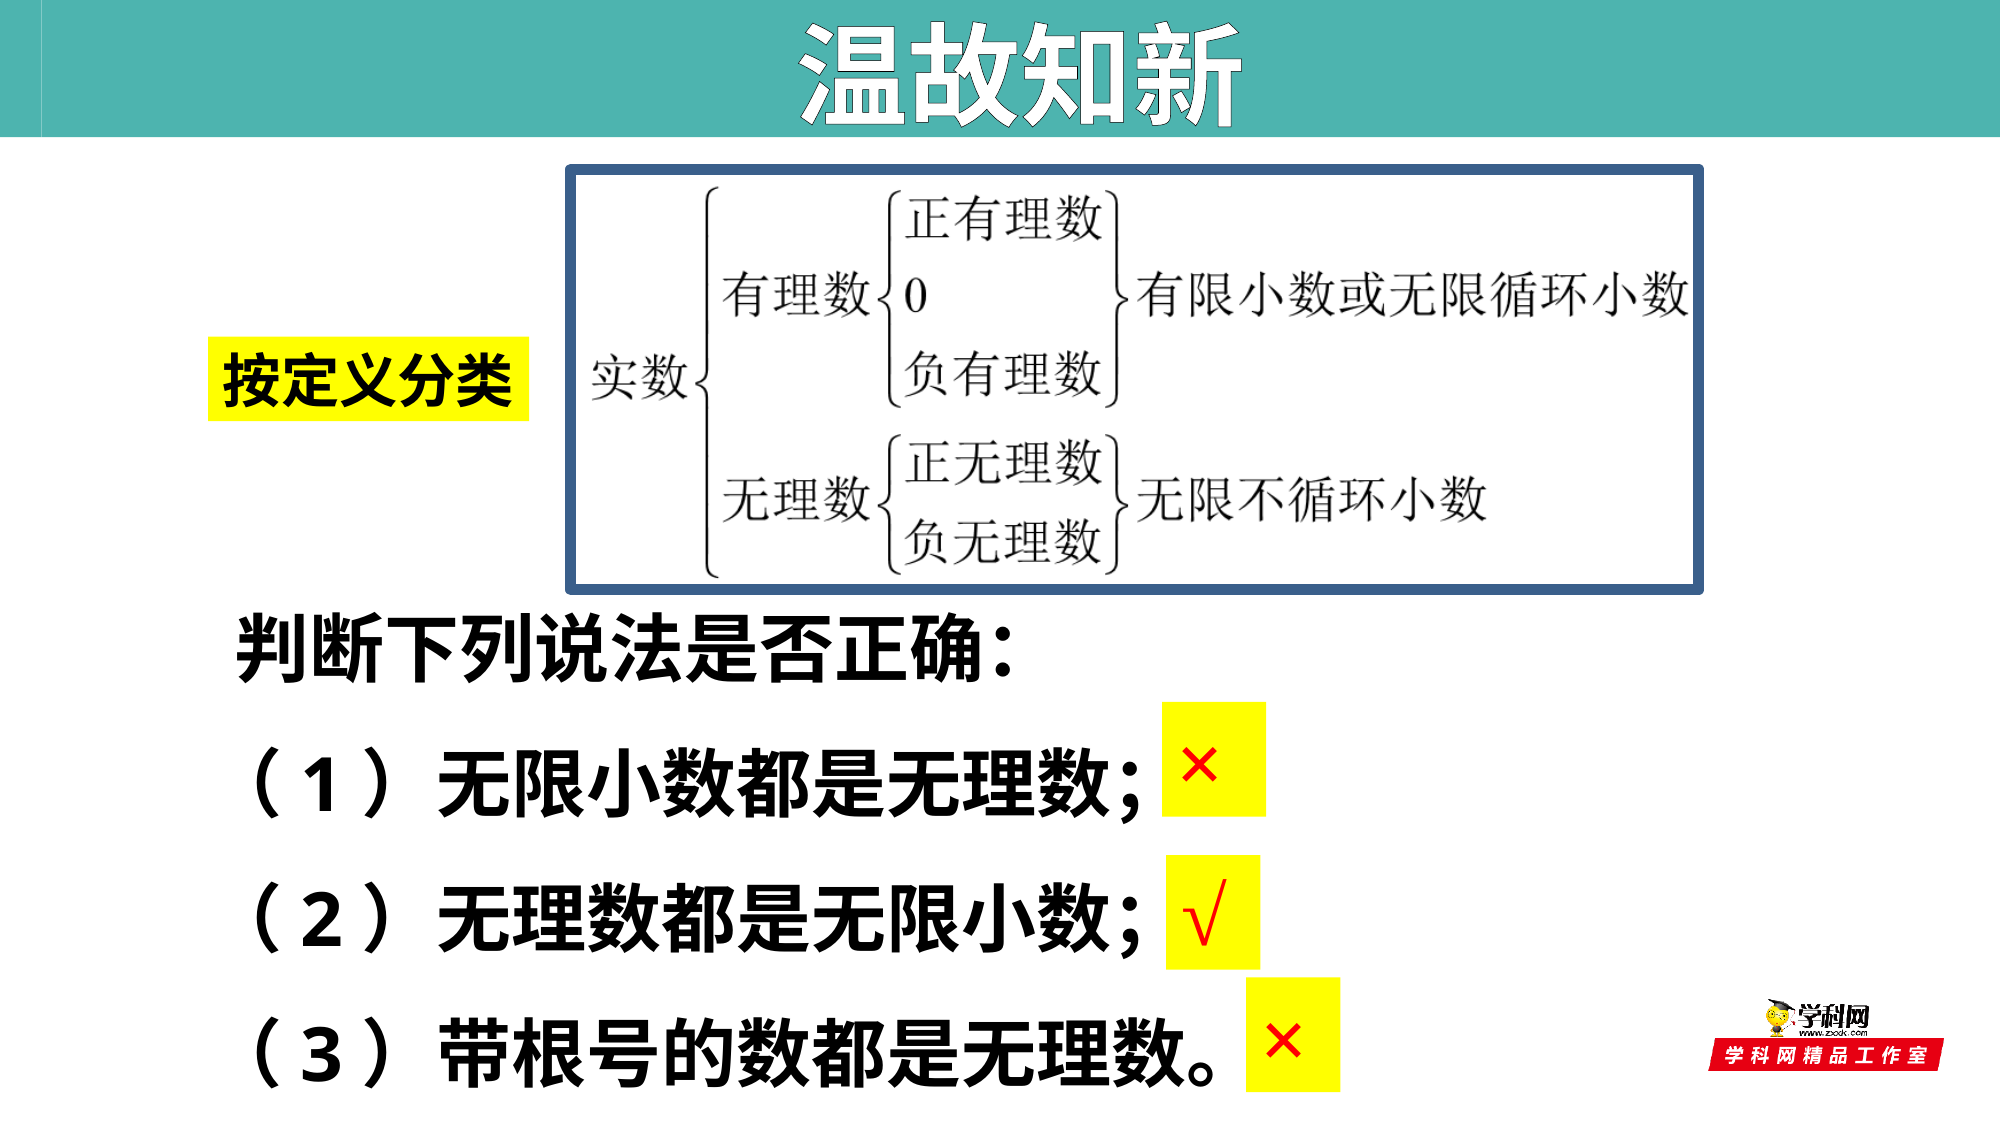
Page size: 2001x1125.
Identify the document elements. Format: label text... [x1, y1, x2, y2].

text_box 判断下列说法是否正确： （1）无限小数都是无理数； （2）无理数都是无限小数； （3）带根号的数都是无理数。 [149, 548, 1646, 1125]
picture [575, 174, 1694, 585]
picture [1766, 999, 1869, 1037]
text_box 按定义分类 [208, 336, 530, 422]
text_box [0, 0, 2000, 138]
text_box × [1246, 977, 1341, 1093]
text_box √ [1166, 855, 1261, 970]
picture [1708, 1038, 1944, 1071]
text_box × [1162, 701, 1267, 817]
